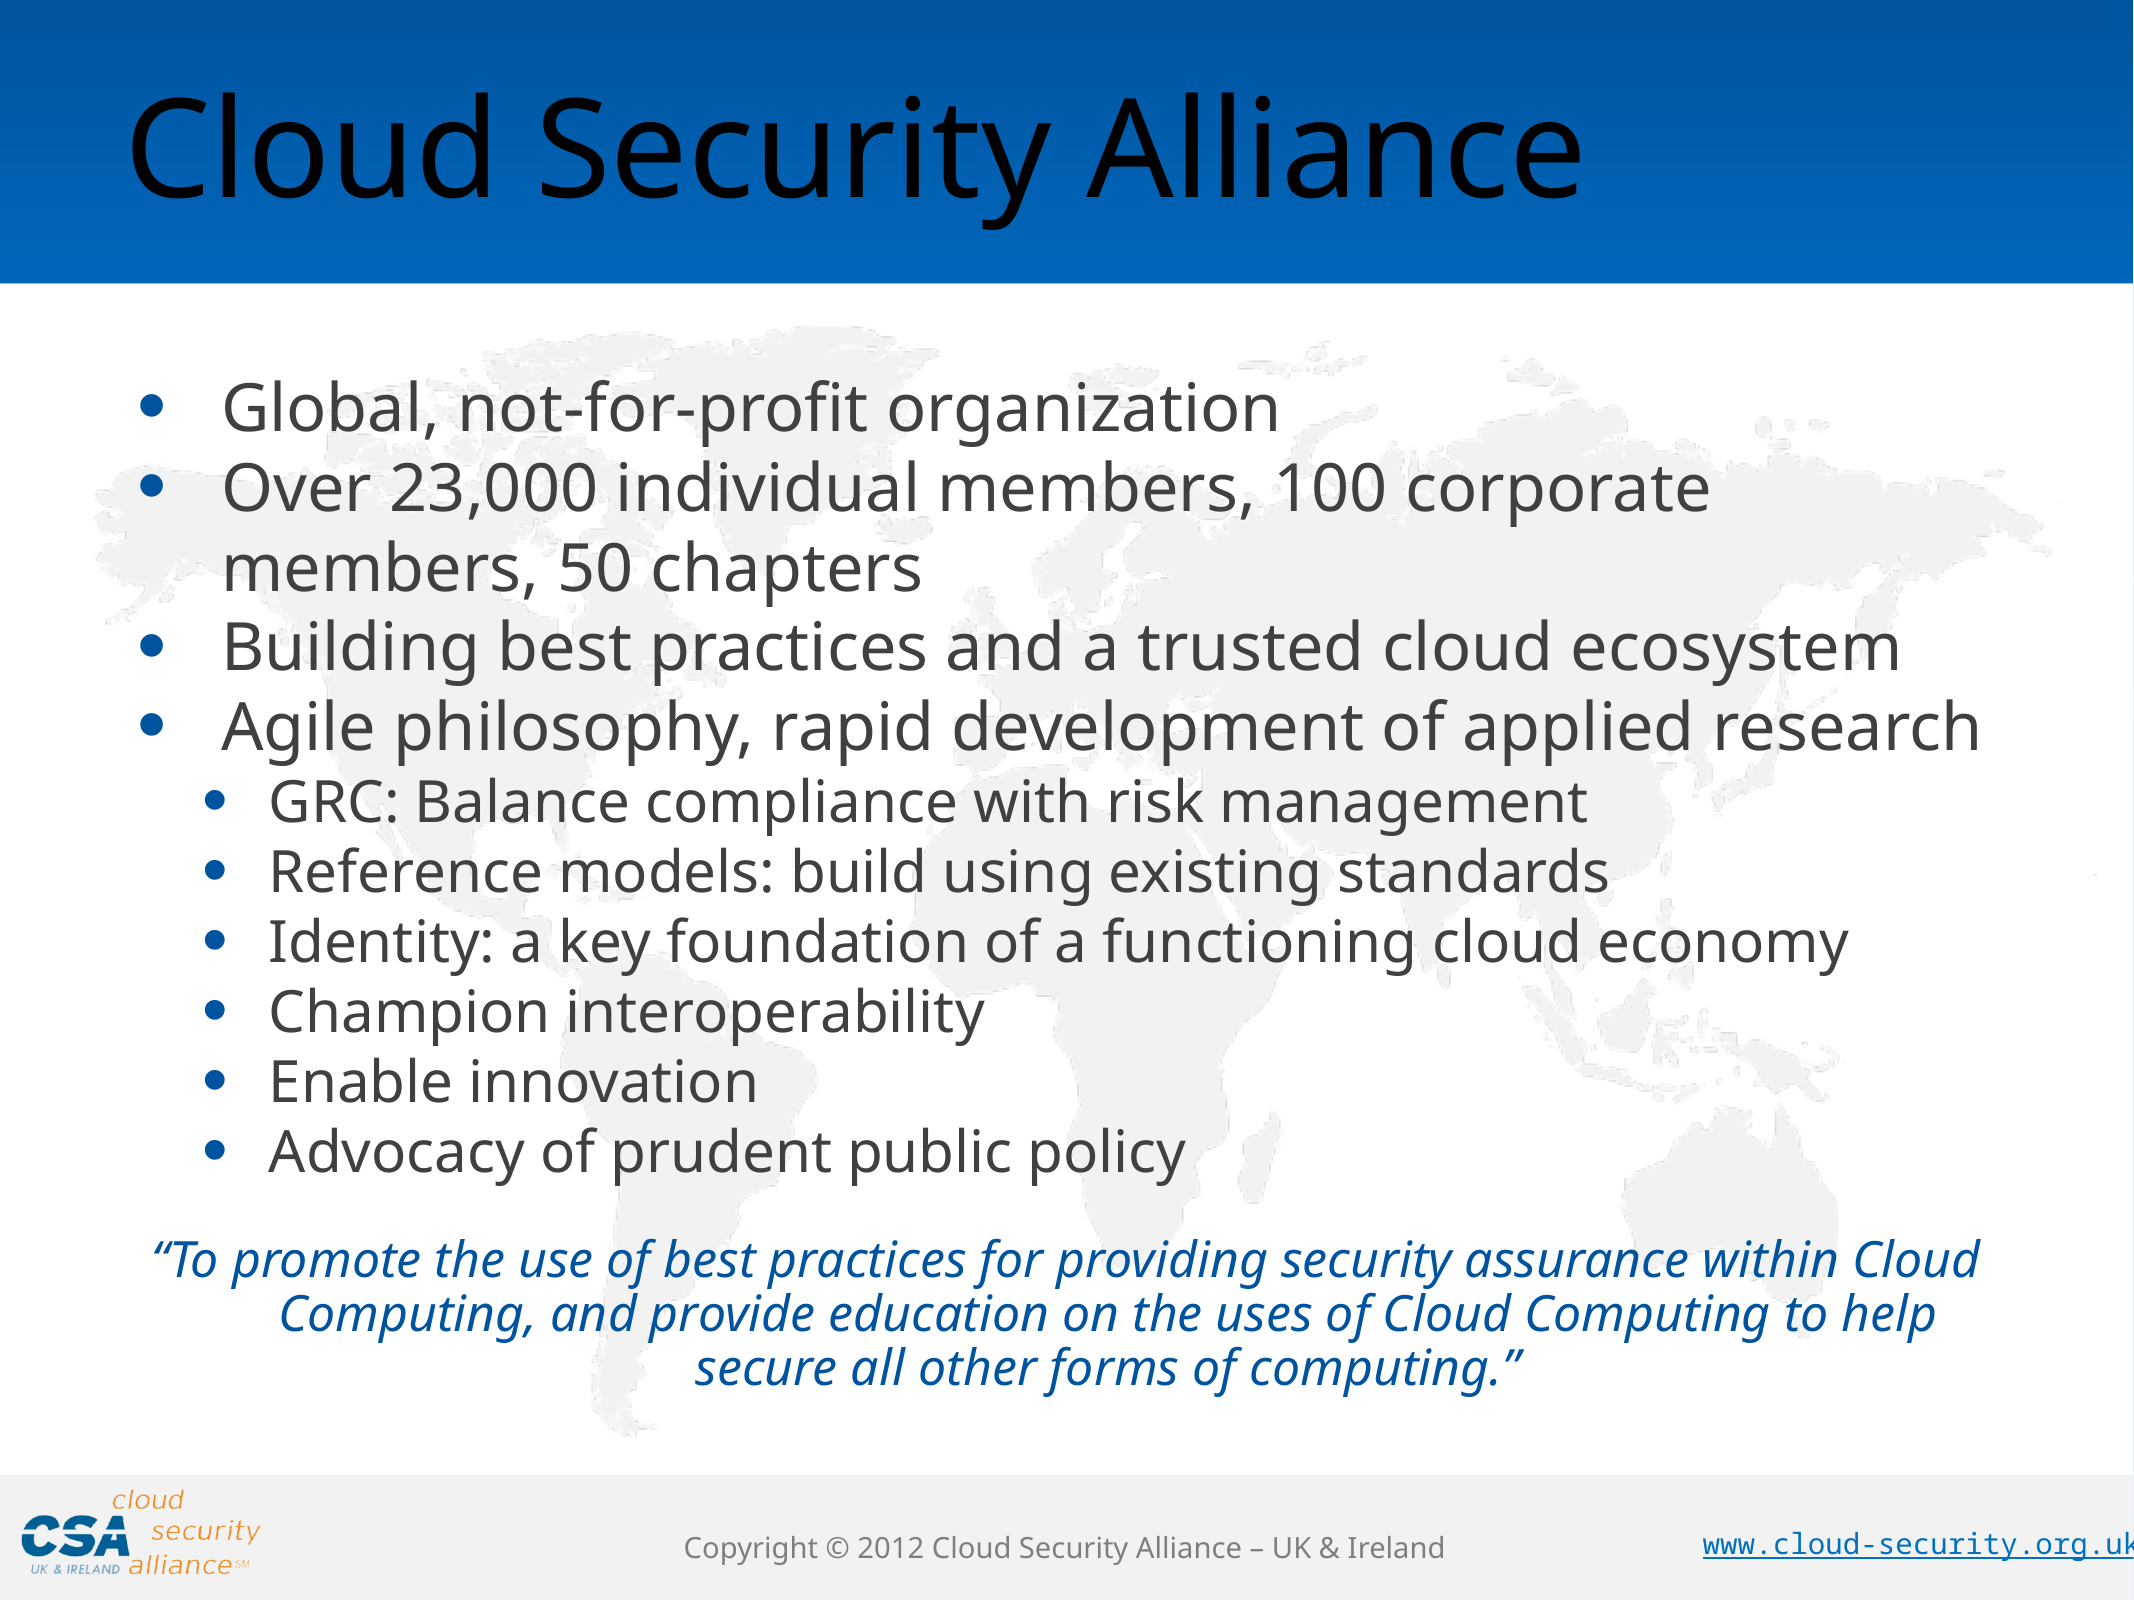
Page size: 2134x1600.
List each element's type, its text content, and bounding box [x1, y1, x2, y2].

title Cloud Security Alliance [115, 41, 2134, 245]
picture [0, 1476, 279, 1600]
picture [68, 311, 2098, 1459]
